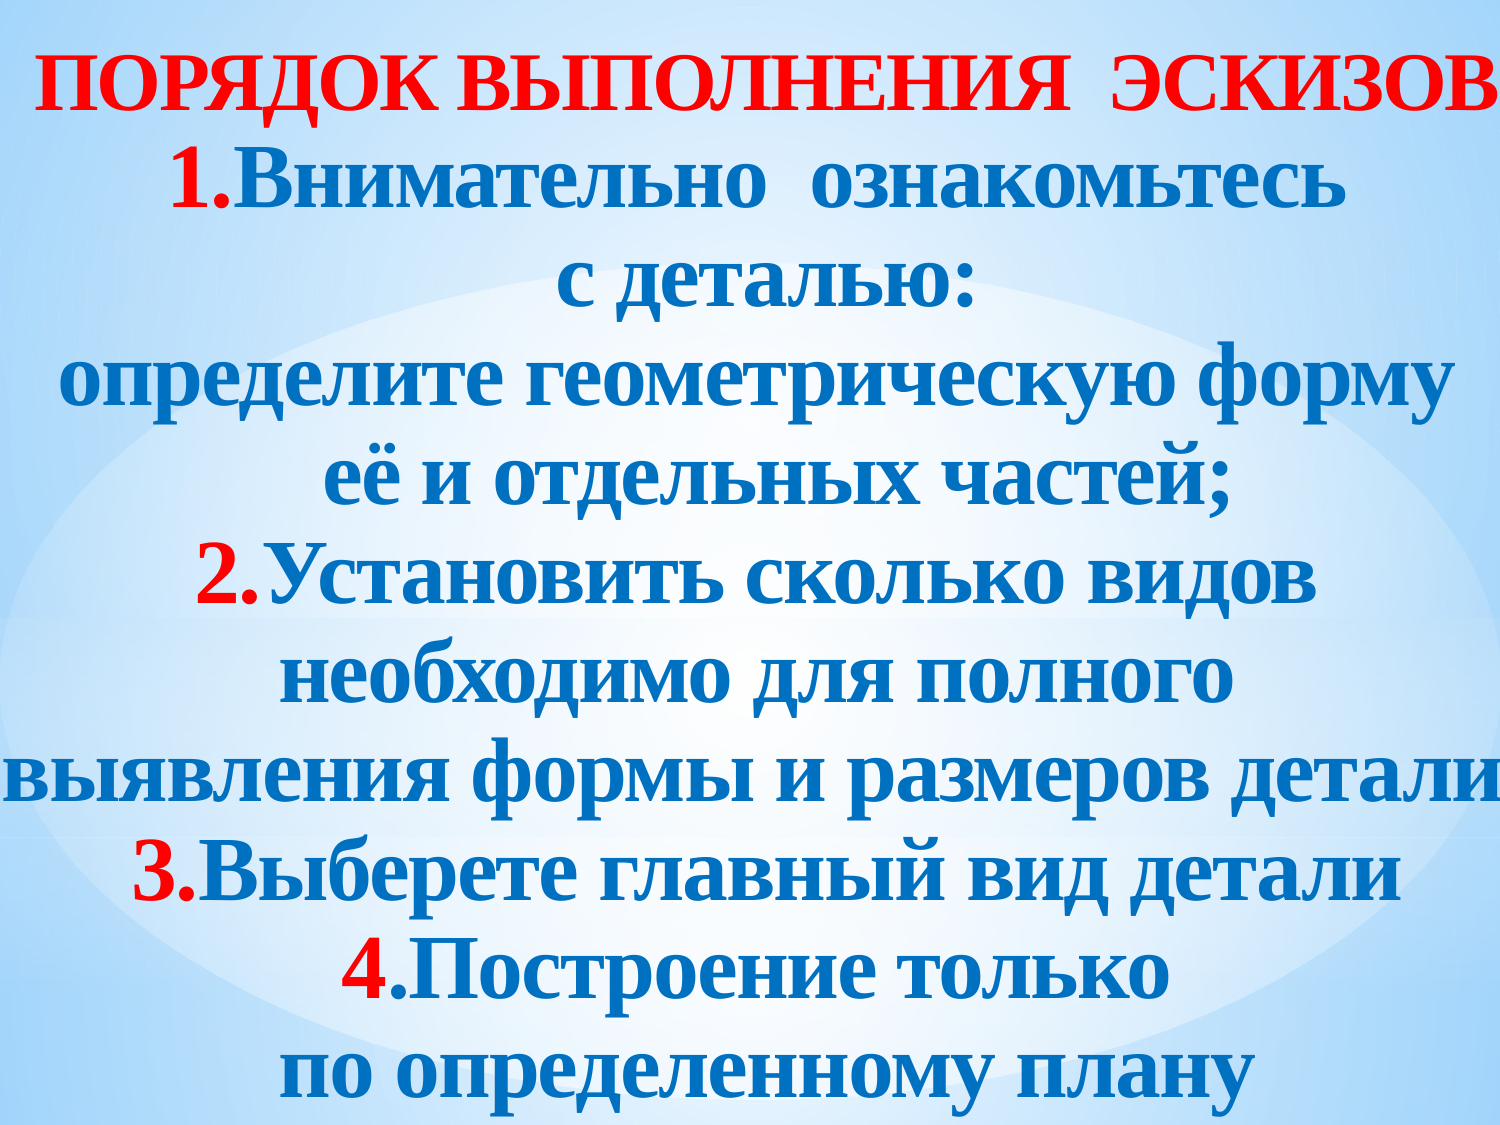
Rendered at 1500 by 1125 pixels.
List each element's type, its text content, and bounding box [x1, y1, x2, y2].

list Порядок выполнения эскизов 1.Внимательно ознакомьтесь с деталью: определите геометрическую форму её и отдельных частей; 2.Установить сколько видов необходимо для полного выявления формы и размеров детали; 3.Выберете главный вид детали 4.Построение только по определенному плану [0, 30, 1500, 1125]
